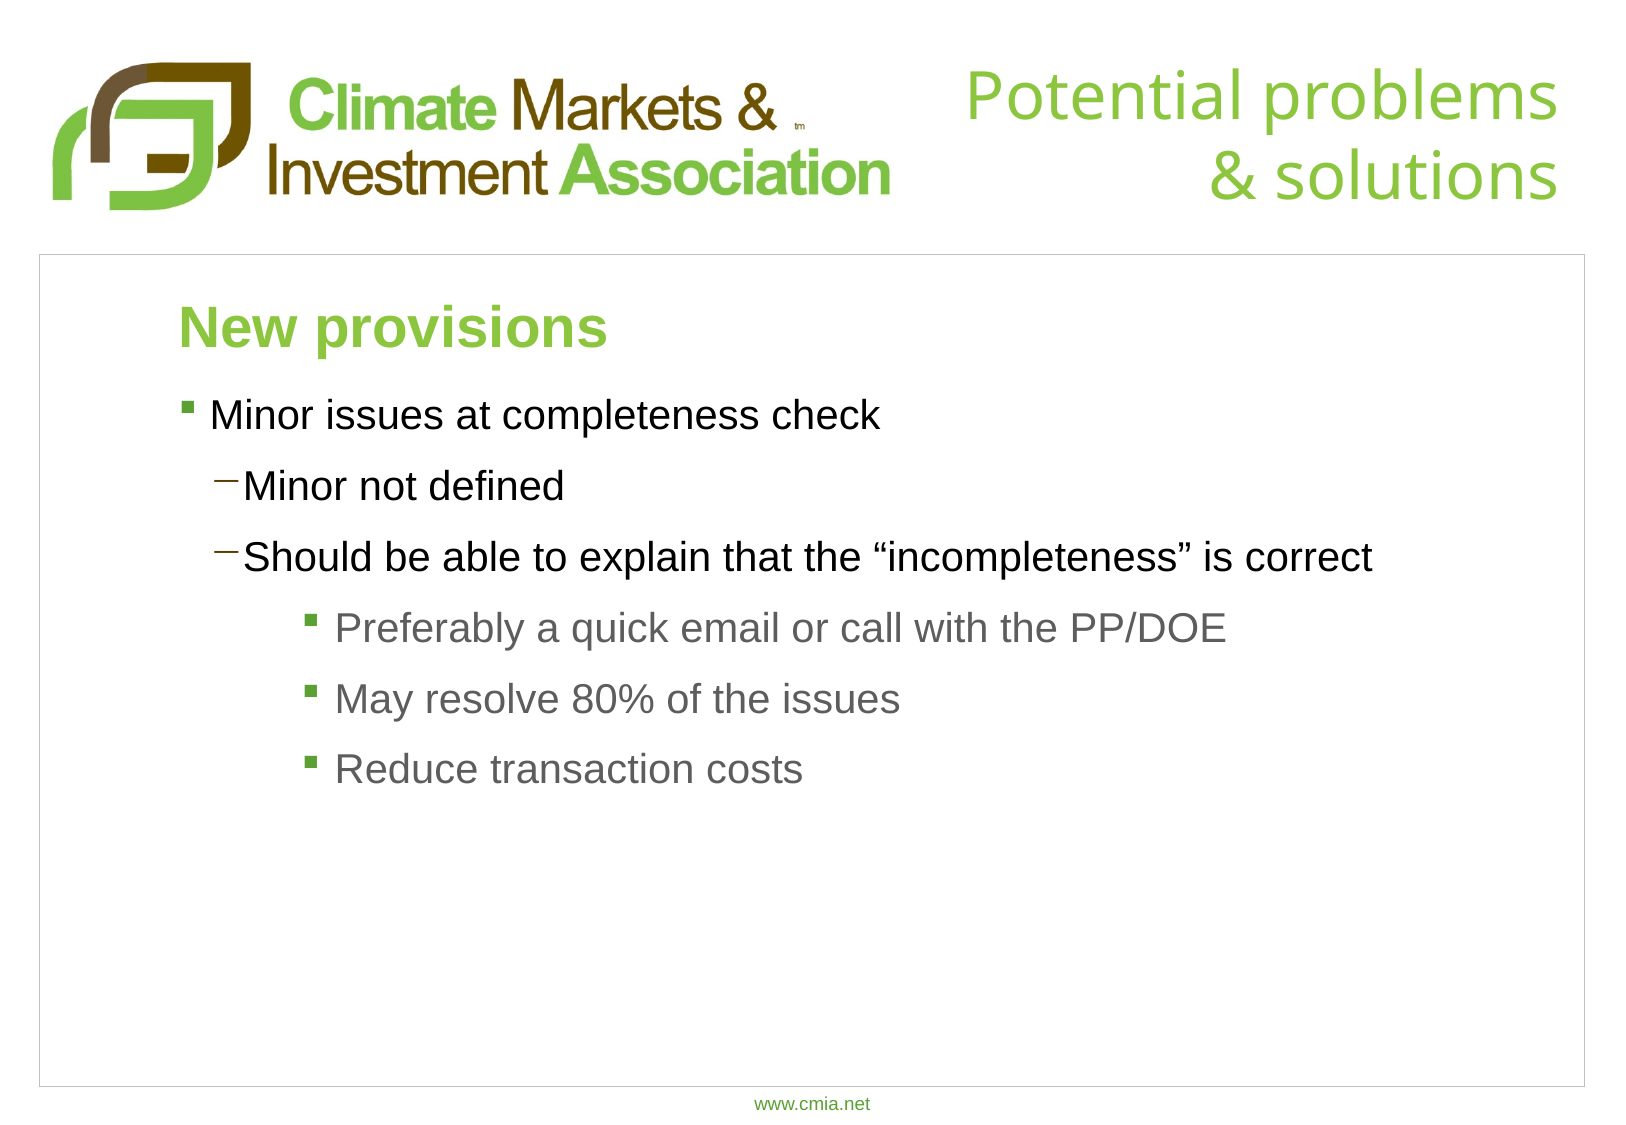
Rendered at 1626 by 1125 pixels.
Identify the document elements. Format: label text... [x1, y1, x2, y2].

title Potential problems & solutions [81, 45, 1575, 233]
list New provisions Minor issues at completeness check Minor not defined Should be able to explain that the “incompleteness” is correct Preferably a quick email or call with the PP/DOE May resolve 80% of the issues Reduce transaction costs [163, 281, 1550, 1053]
picture [47, 57, 81, 218]
